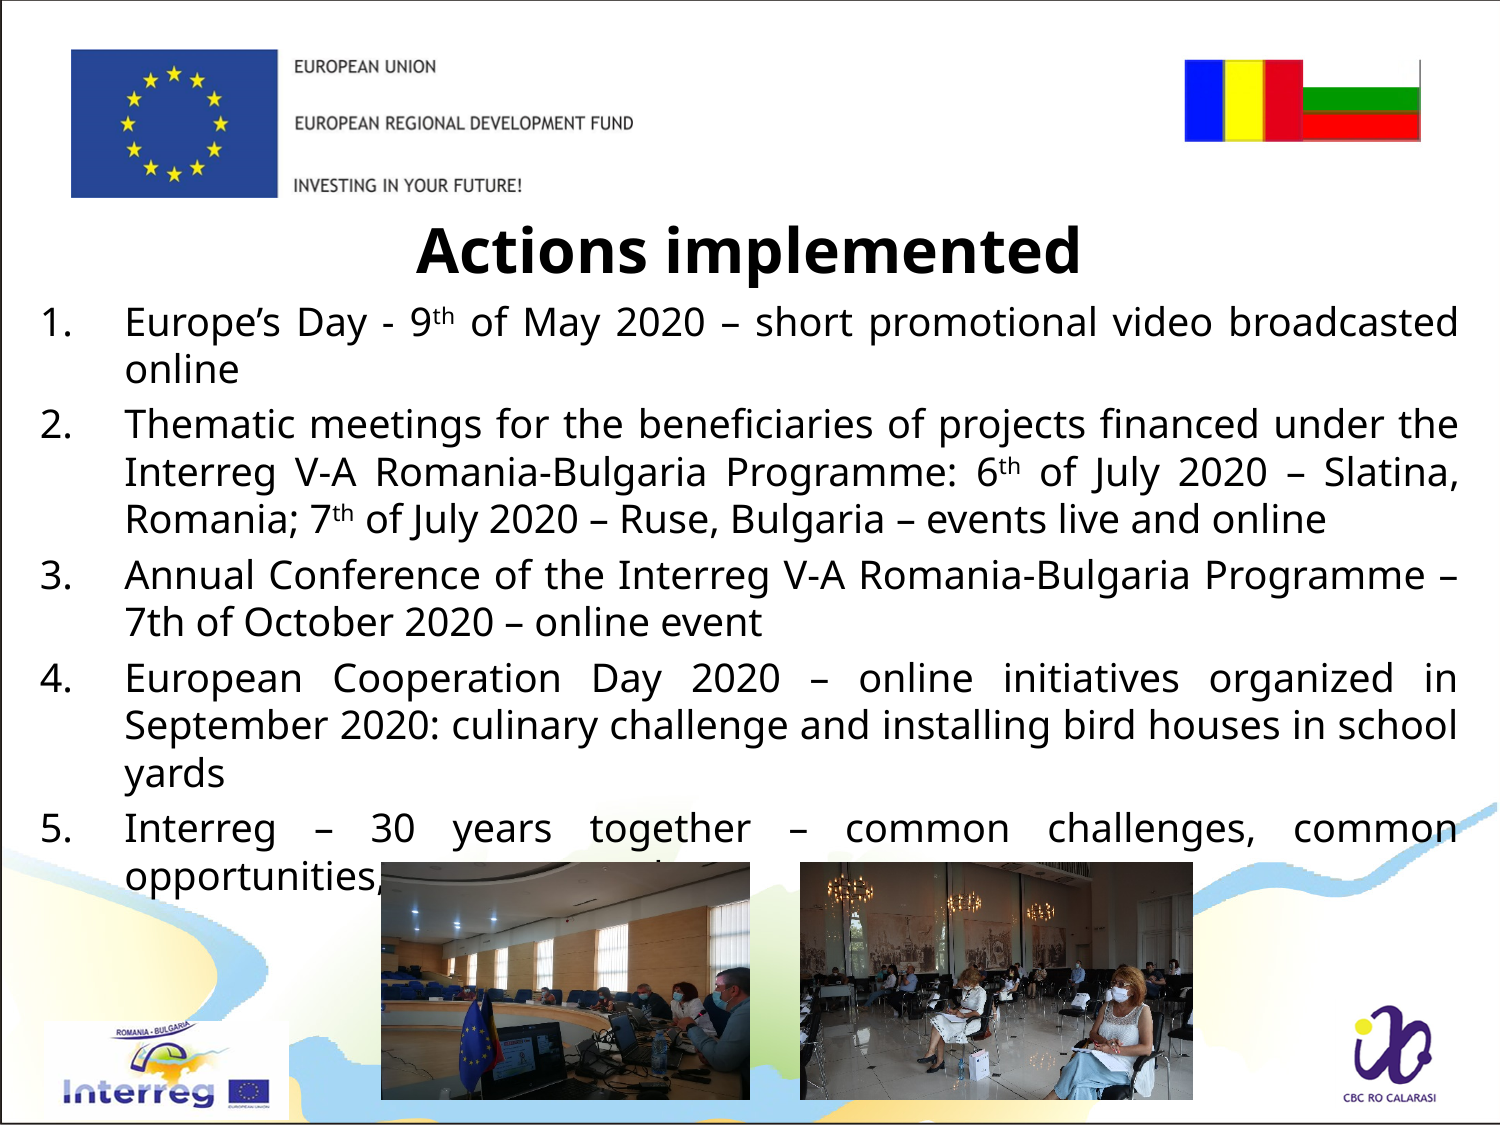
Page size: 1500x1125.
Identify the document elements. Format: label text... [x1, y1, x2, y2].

picture [0, 0, 1500, 1125]
list Actions implemented Europe’s Day - 9th of May 2020 – short promotional video broadcasted online Thematic meetings for the beneficiaries of projects financed under the Interreg V-A Romania-Bulgaria Programme: 6th of July 2020 – Slatina, Romania; 7th of July 2020 – Ruse, Bulgaria – events live and online Annual Conference of the Interreg V-A Romania-Bulgaria Programme – 7th of October 2020 – online event European Cooperation Day 2020 – online initiatives organized in September 2020: culinary challenge and installing bird houses in school yards Interreg – 30 years together – common challenges, common opportunities, common results [24, 202, 1476, 801]
